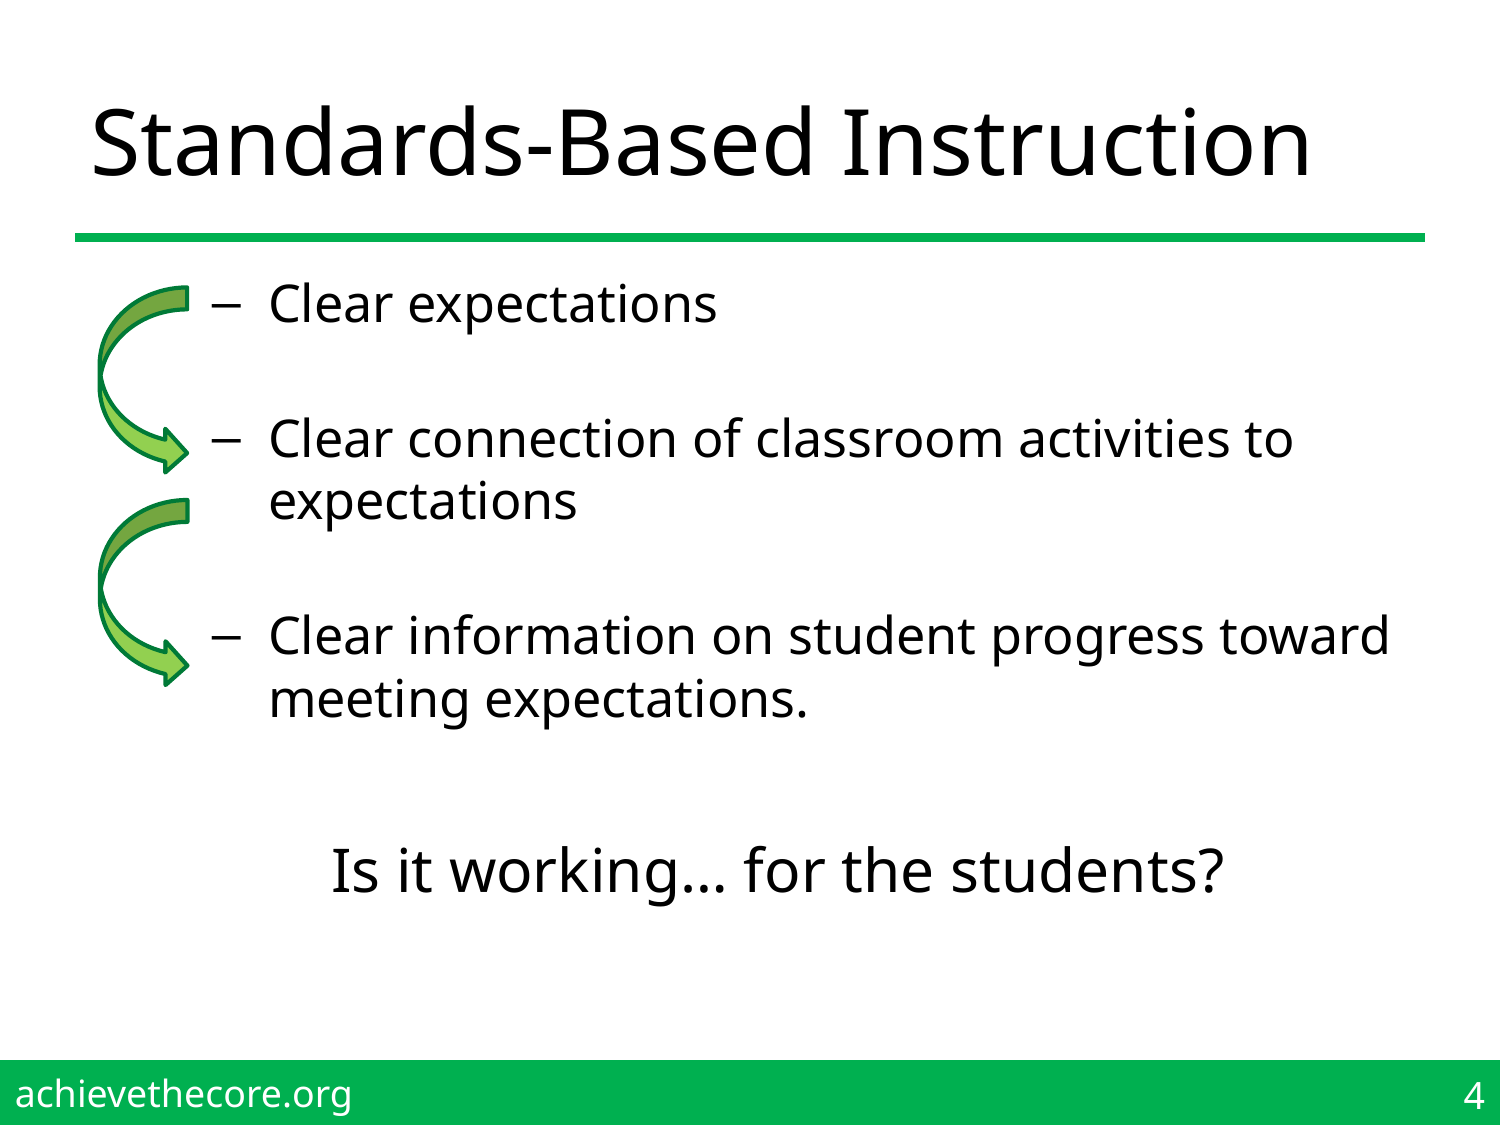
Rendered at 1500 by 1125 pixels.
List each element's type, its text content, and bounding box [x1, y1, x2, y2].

text_box [97, 285, 190, 475]
title Standards-Based Instruction [75, 45, 1425, 233]
slide_number 4 [1149, 1067, 1500, 1125]
text_box [97, 497, 190, 687]
list Clear expectations Clear connection of classroom activities to expectations Clear information on student progress toward meeting expectations. Is it working… for the students? [75, 262, 1425, 1005]
